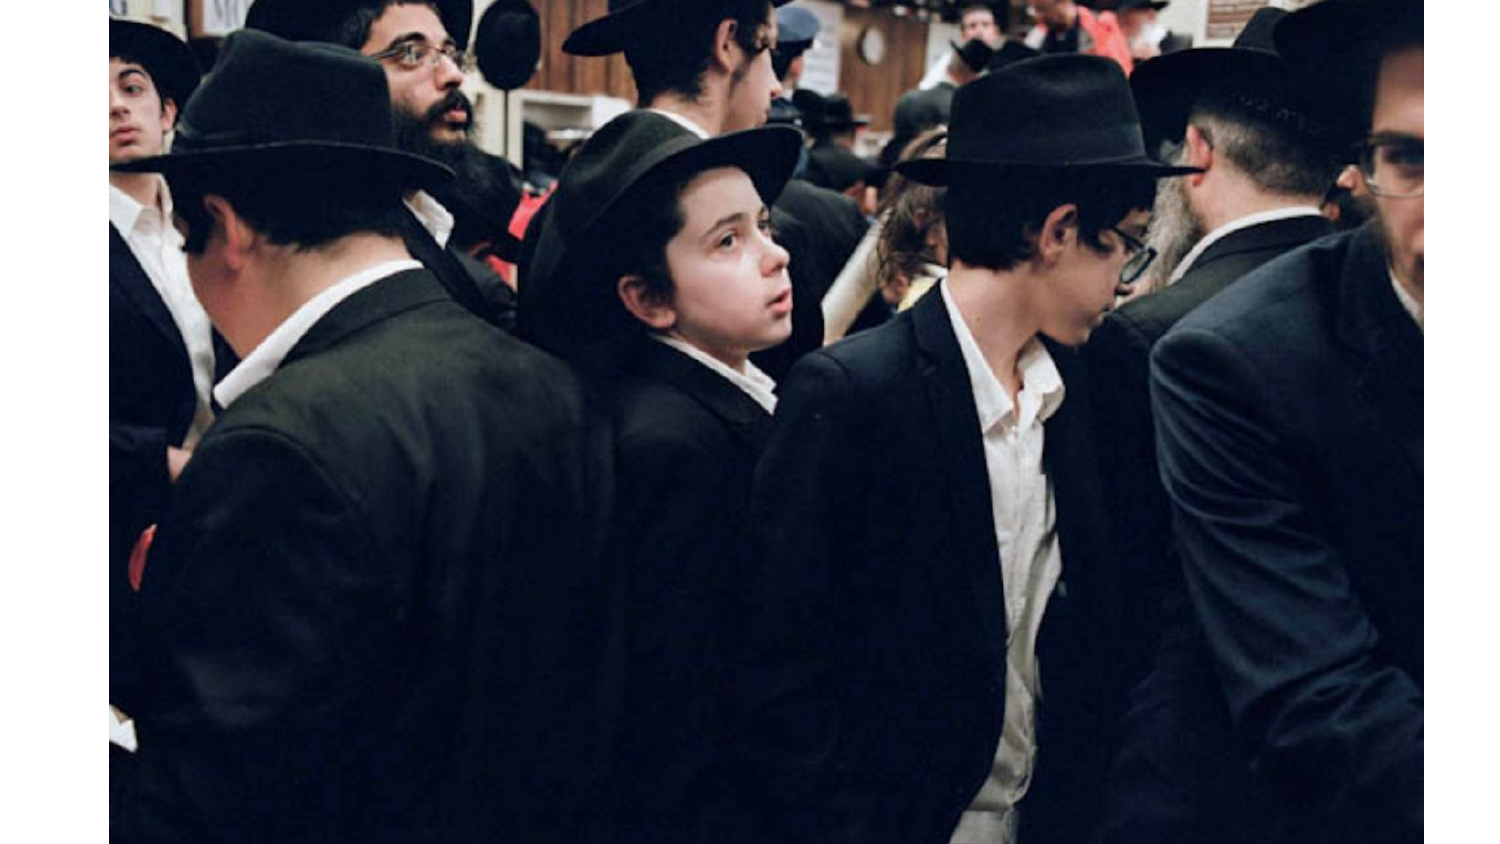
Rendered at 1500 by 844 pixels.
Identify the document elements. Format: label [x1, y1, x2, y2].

picture [108, 0, 1424, 844]
